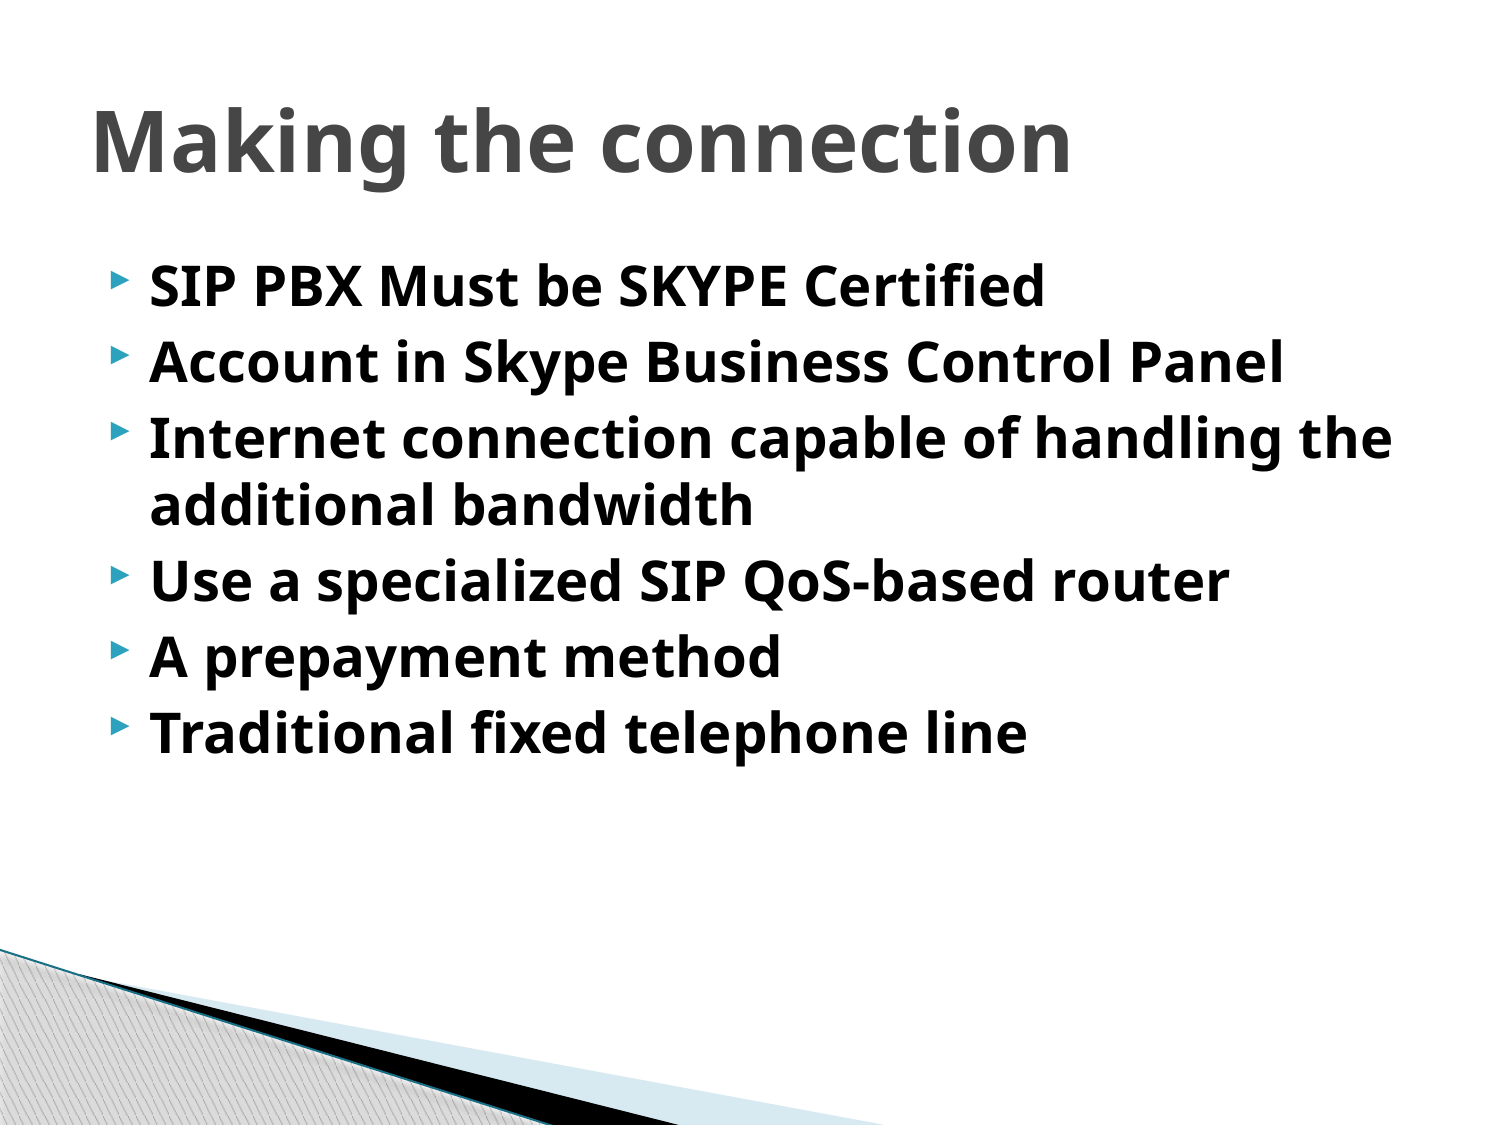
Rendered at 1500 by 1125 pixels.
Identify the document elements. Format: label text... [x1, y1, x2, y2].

title Making the connection [75, 45, 1425, 233]
list SIP PBX Must be SKYPE Certified Account in Skype Business Control Panel Internet connection capable of handling the additional bandwidth Use a specialized SIP QoS-based router A prepayment method Traditional fixed telephone line [75, 243, 1425, 986]
